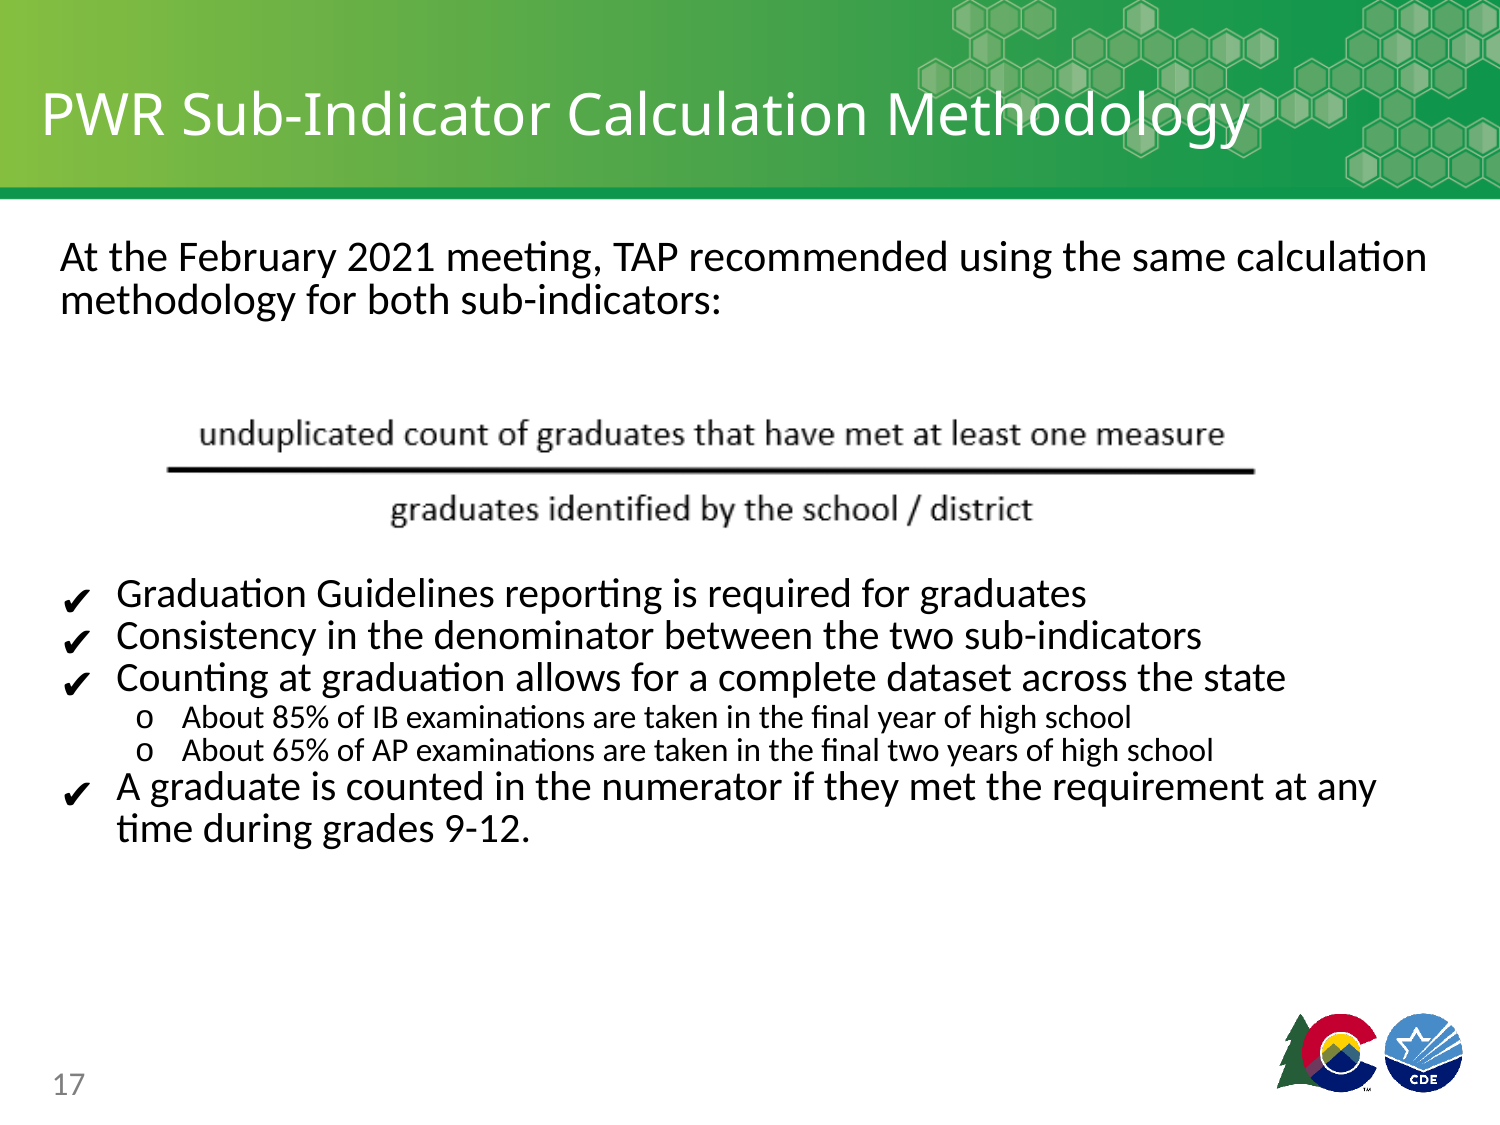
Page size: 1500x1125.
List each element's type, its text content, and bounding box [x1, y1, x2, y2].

picture [1275, 1012, 1463, 1093]
table_header At the February 2021 meeting, TAP recommended using the same calculation methodology for both sub-indicators: Graduation Guidelines reporting is required for graduates Consistency in the denominator between the two sub-indicators Counting at graduation allows for a complete dataset across the state [59, 238, 1432, 701]
picture [0, 0, 1500, 200]
table_cell About 85% of IB examinations are taken in the final year of high school About 65% of AP examinations are taken in the final two years of high school A graduate is counted in the numerator if they met the requirement at any time during grades 9-12. [59, 703, 1432, 852]
picture [113, 372, 1329, 563]
slide_number 17 [36, 1054, 375, 1115]
title PWR Sub-Indicator Calculation Methodology [40, 62, 1481, 166]
